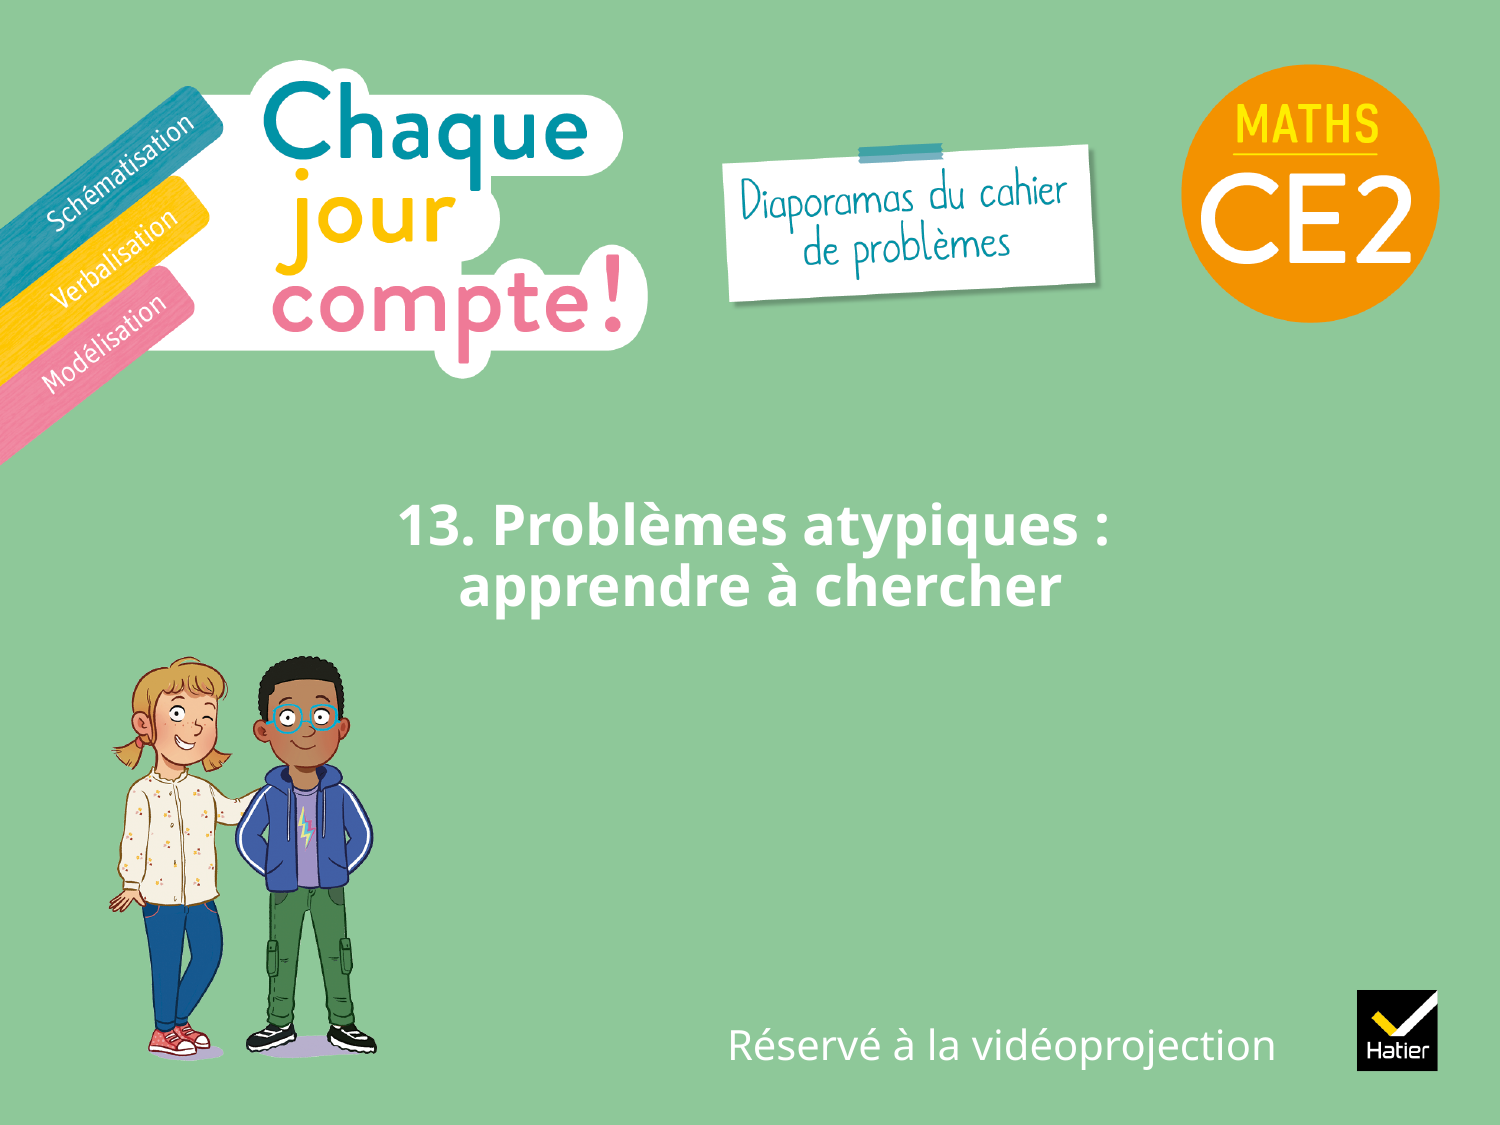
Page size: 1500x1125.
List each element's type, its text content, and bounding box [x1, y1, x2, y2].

title 13. Problèmes atypiques : apprendre à chercher [121, 497, 1401, 628]
picture [0, 0, 1500, 1125]
